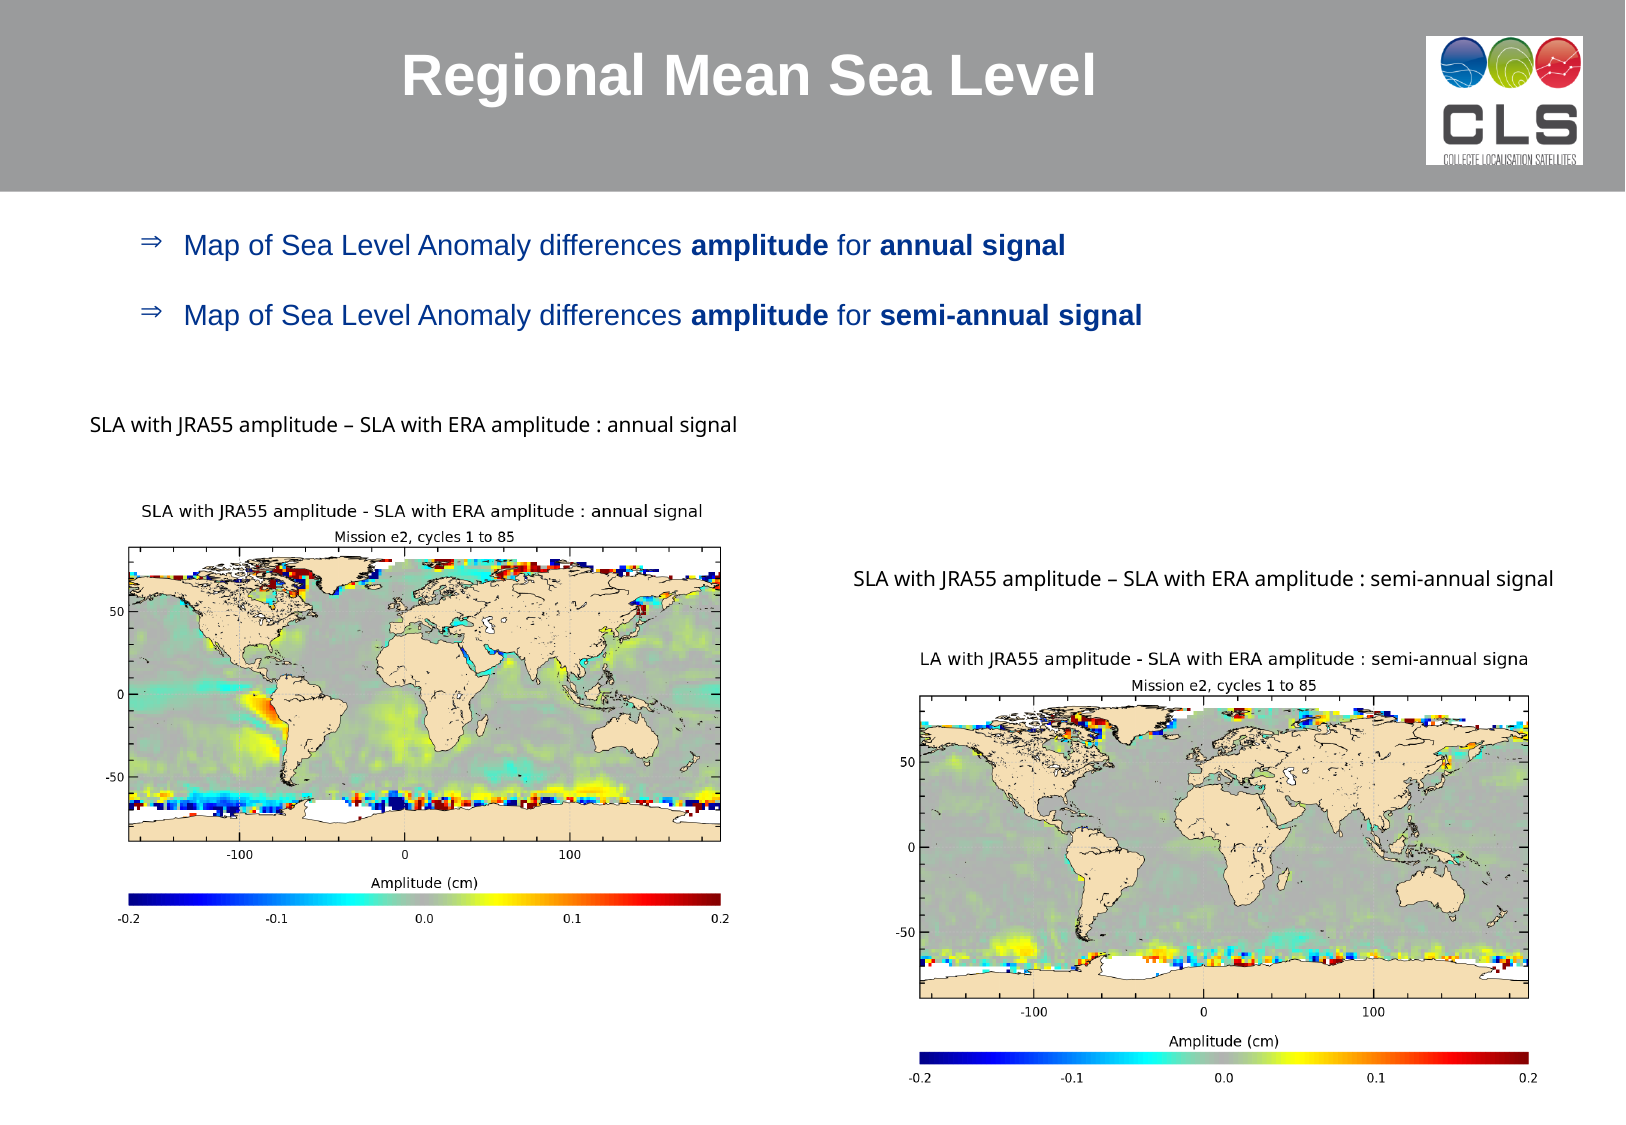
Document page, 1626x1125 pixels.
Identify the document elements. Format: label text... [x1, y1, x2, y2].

picture [1426, 36, 1583, 165]
text_box SLA with JRA55 amplitude – SLA with ERA amplitude : semi-annual signal [815, 558, 1593, 599]
text_box Map of Sea Level Anomaly differences amplitude for annual signal Map of Sea Level Anomaly differences amplitude for semi-annual signal [125, 219, 1515, 339]
picture [845, 630, 1564, 1109]
text_box Regional Mean Sea Level [386, 40, 1162, 119]
picture [56, 483, 755, 948]
text_box SLA with JRA55 amplitude – SLA with ERA amplitude : annual signal [24, 404, 803, 445]
